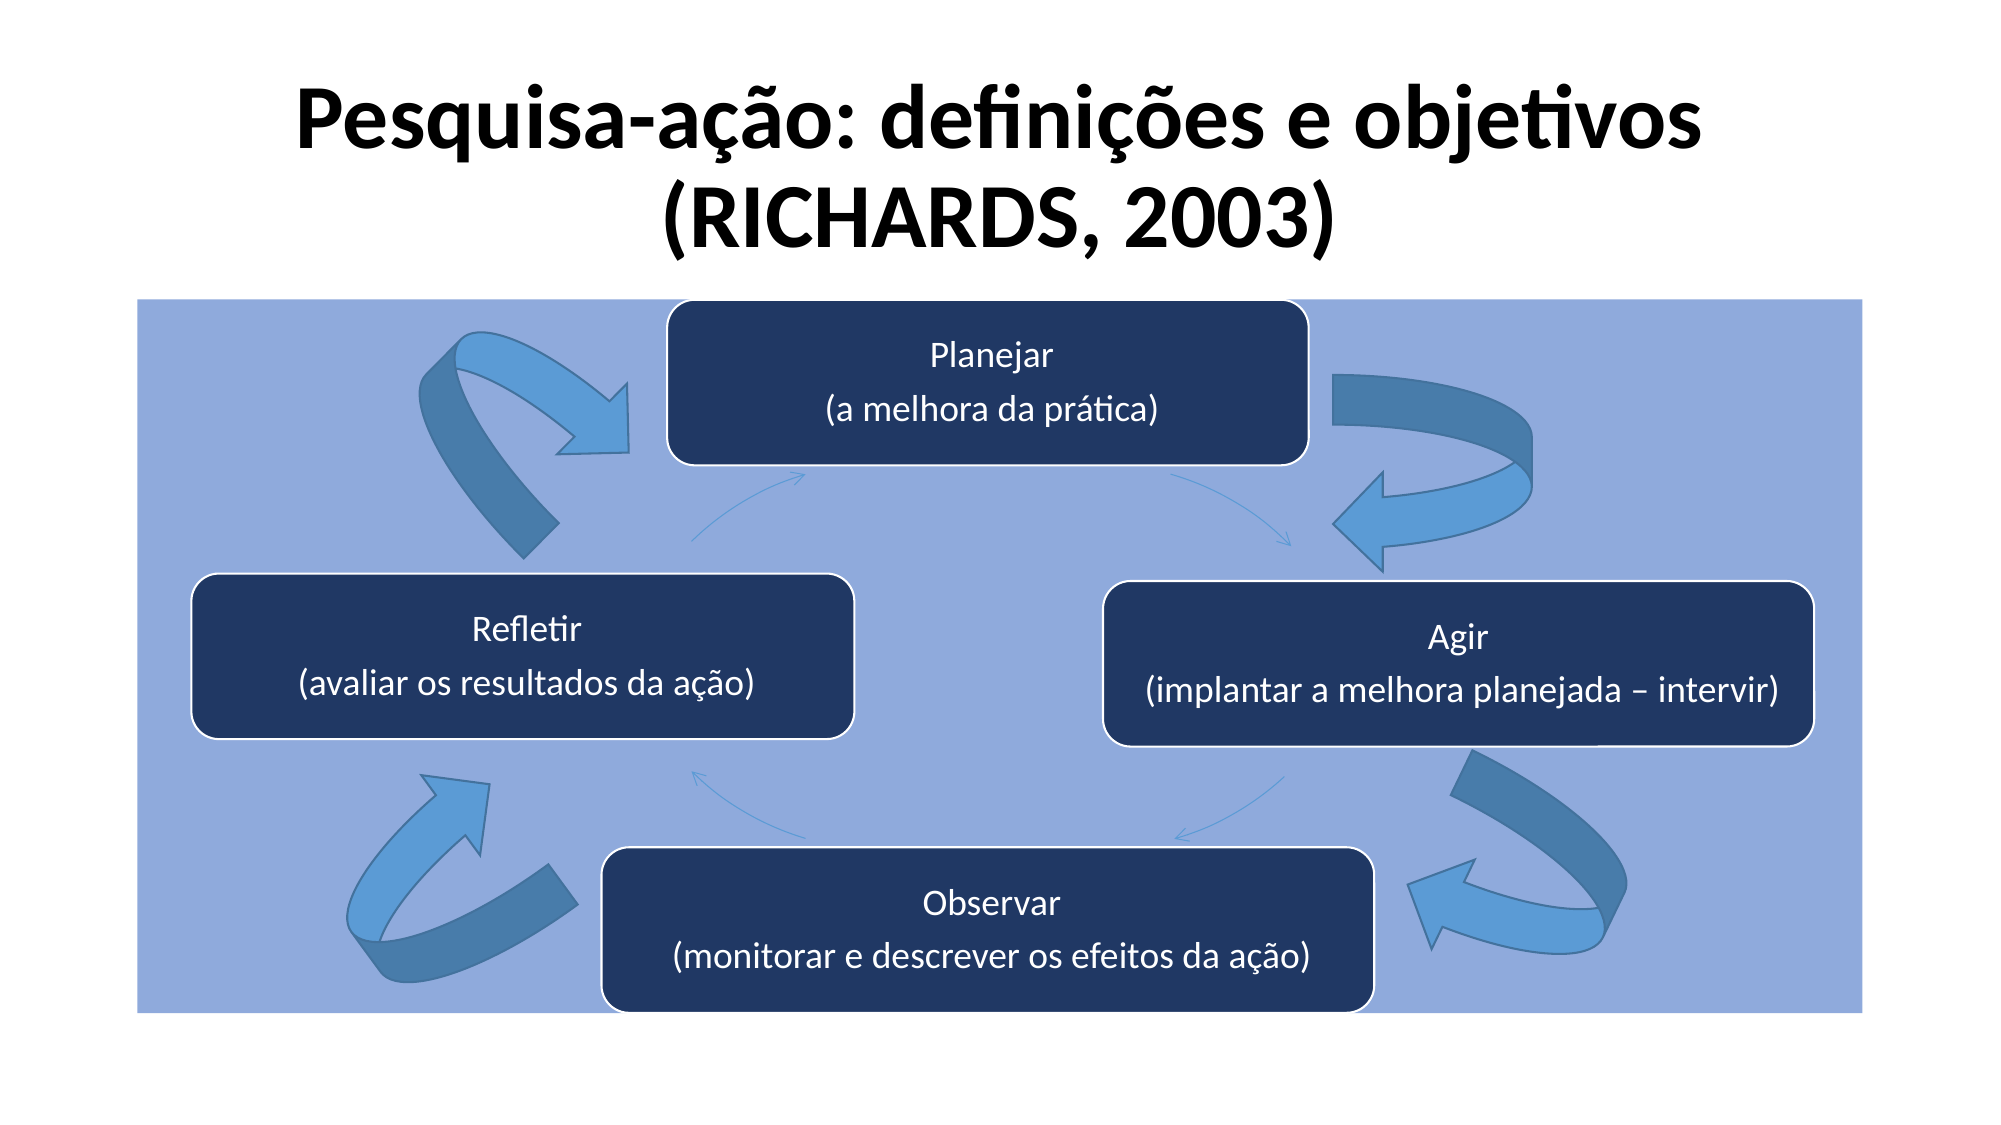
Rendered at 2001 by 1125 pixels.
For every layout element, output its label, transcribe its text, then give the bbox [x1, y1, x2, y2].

title Pesquisa-ação: definições e objetivos (RICHARDS, 2003) [137, 59, 1863, 278]
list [137, 299, 1863, 1014]
